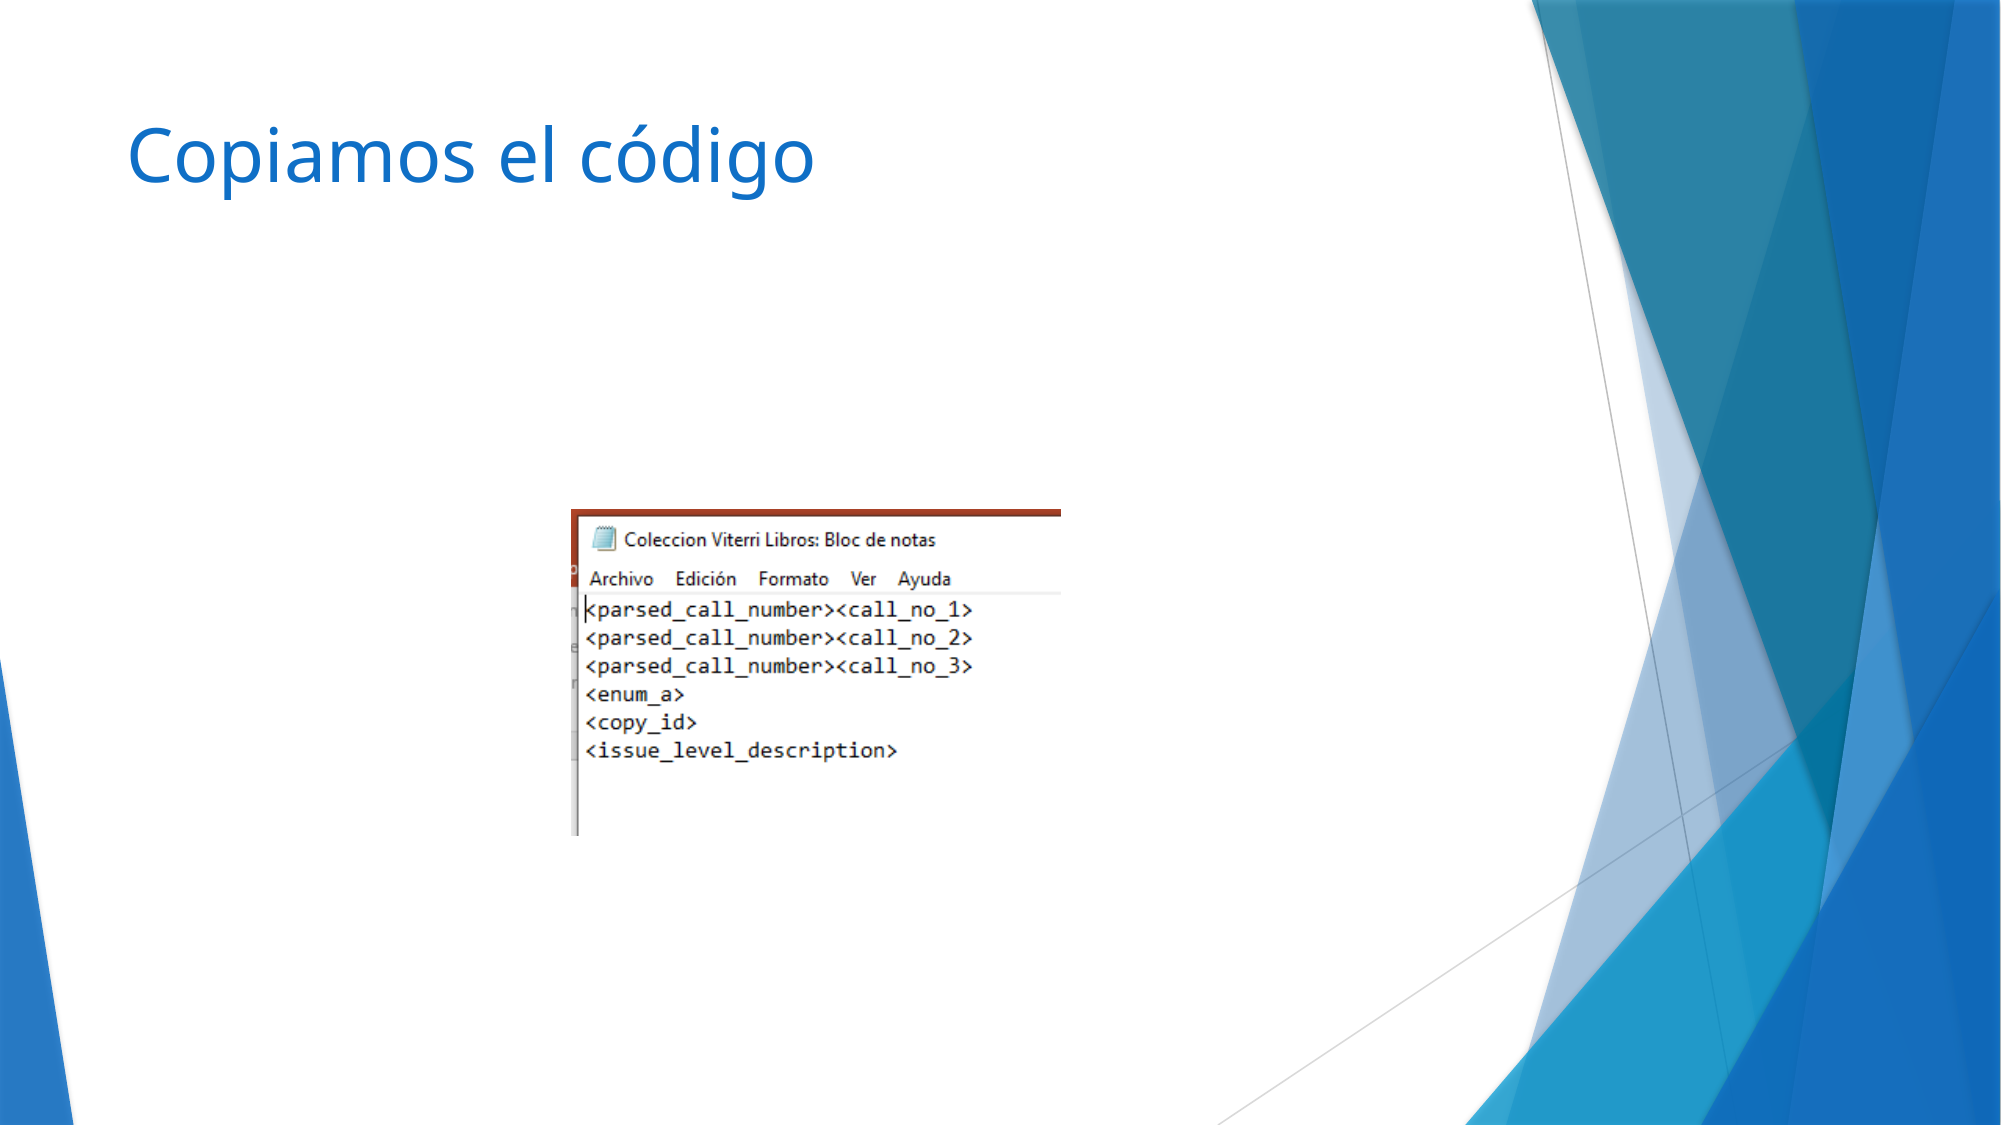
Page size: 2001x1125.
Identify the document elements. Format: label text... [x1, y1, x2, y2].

title Copiamos el código [111, 99, 1522, 317]
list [571, 508, 1062, 837]
